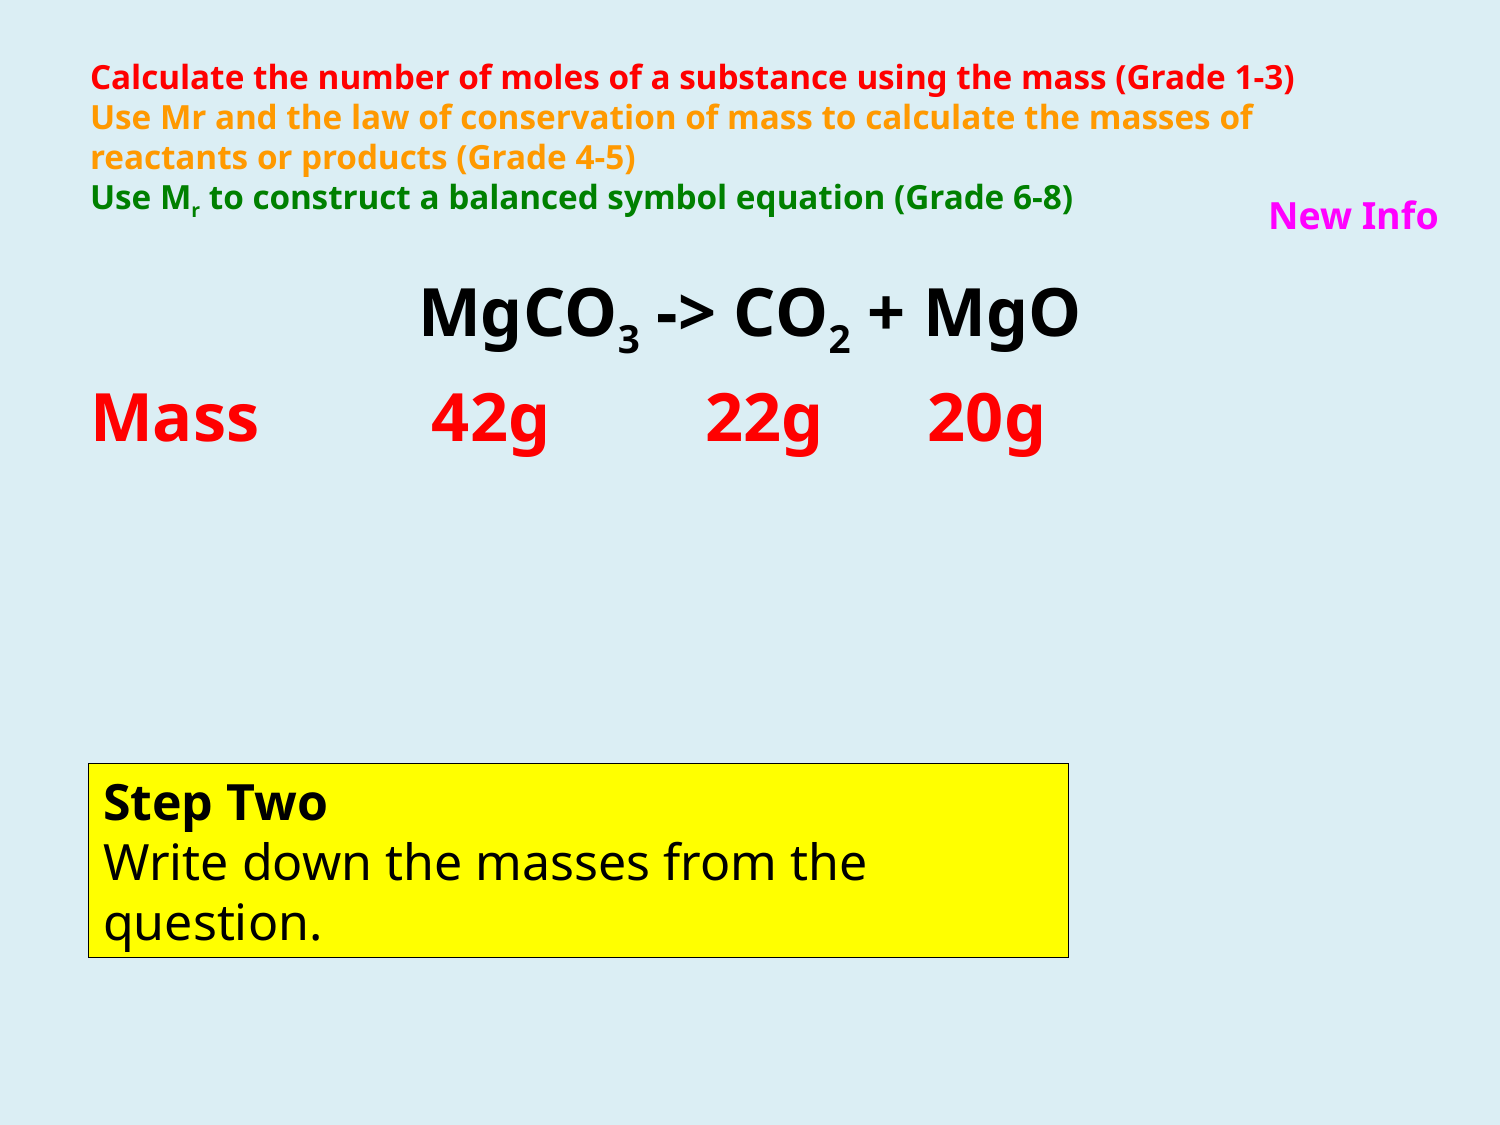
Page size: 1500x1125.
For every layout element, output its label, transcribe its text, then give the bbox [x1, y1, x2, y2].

title Calculate the number of moles of a substance using the mass (Grade 1-3) Use Mr and the law of conservation of mass to calculate the masses of reactants or products (Grade 4-5) Use Mr to construct a balanced symbol equation (Grade 6-8) [75, 45, 1425, 233]
text_box New Info [1253, 184, 1454, 245]
list MgCO3 -> CO2 + MgO Mass 42g 22g 20g [75, 262, 1425, 1005]
text_box Step Two Write down the masses from the question. [88, 763, 1069, 958]
